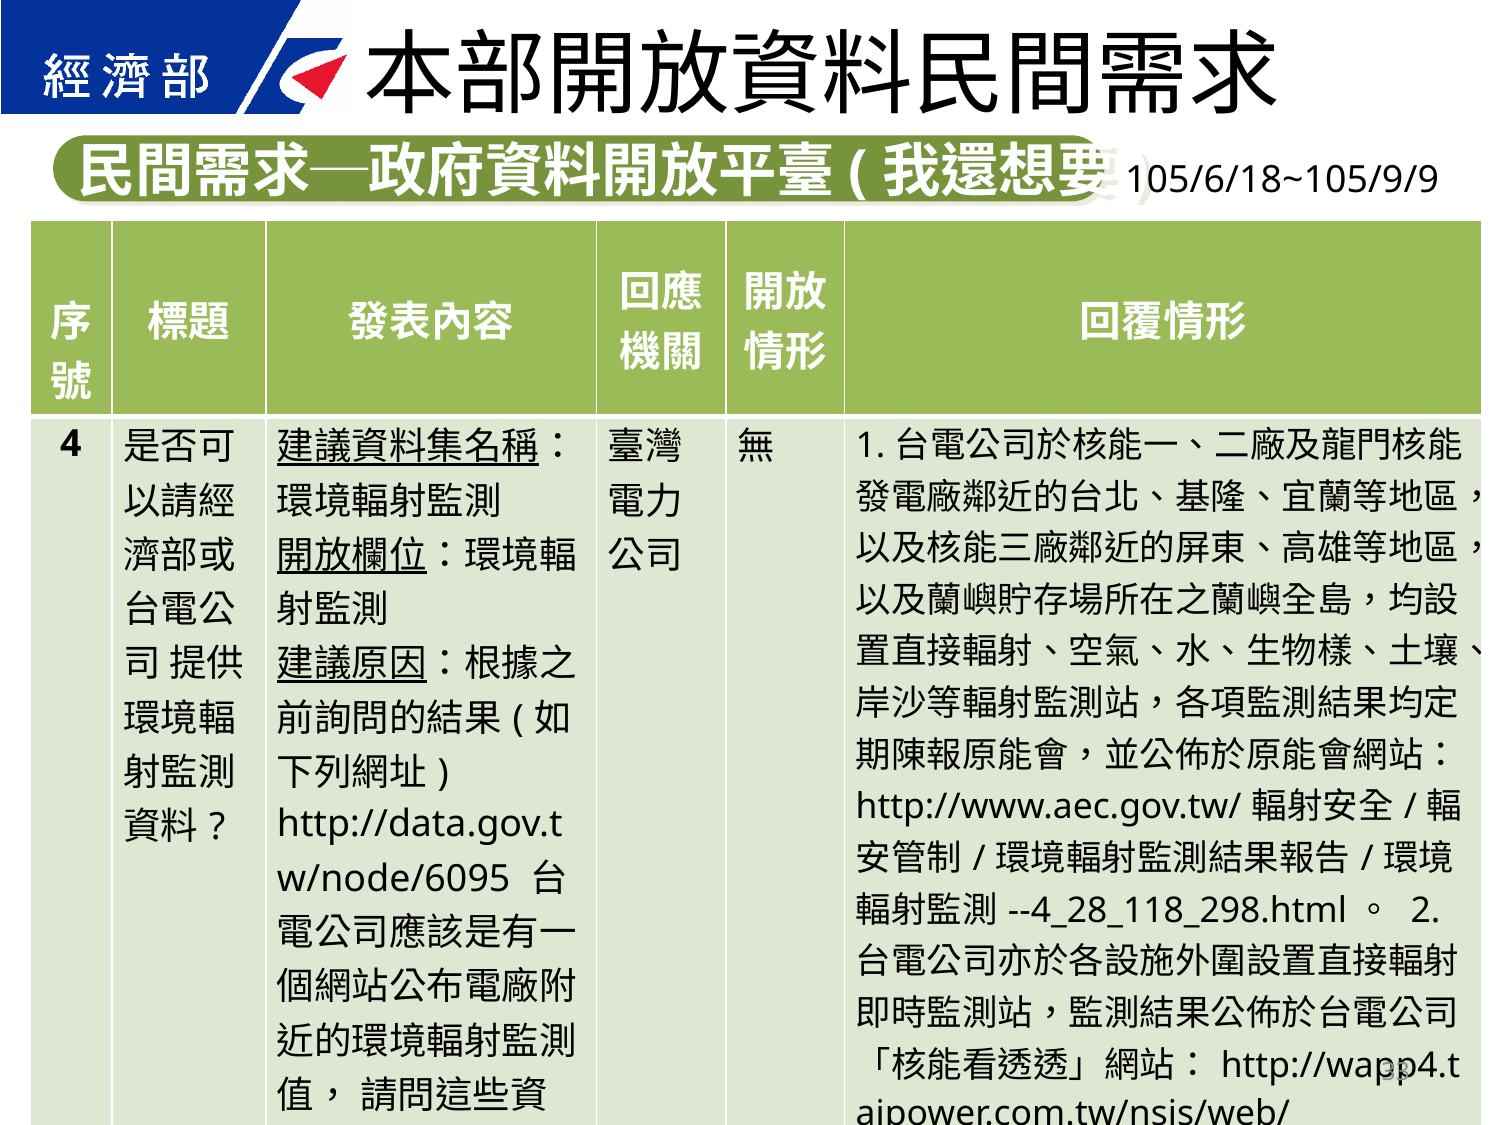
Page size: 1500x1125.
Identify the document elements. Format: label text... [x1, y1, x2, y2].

table_cell 1.台電公司於核能一、二廠及龍門核能發電廠鄰近的台北、基隆、宜蘭等地區，以及核能三廠鄰近的屏東、高雄等地區，以及蘭嶼貯存場所在之蘭嶼全島，均設置直接輻射、空氣、水、生物樣、土壤、岸沙等輻射監測站，各項監測結果均定期陳報原能會，並公佈於原能會網站：http://www.aec.gov.tw/輻射安全/輻安管制/環境輻射監測結果報告/環境輻射監測--4_28_118_298.html。 2.台電公司亦於各設施外圍設置直接輻射即時監測站，監測結果公佈於台電公司「核能看透透」網站：http://wapp4.taipower.com.tw/nsis/web/index.html。 上述各項監測結果評估各核能設施周圍民眾所接受之輻射劑量均符合法規限值，且在環境背景輻射變動範圍內，無輻射安全之影響。 [845, 419, 1481, 1125]
table_cell 建議資料集名稱：環境輻射監測 開放欄位：環境輻射監測 建議原因：根據之前詢問的結果(如下列網址) http://data.gov.tw/node/6095 台電公司應該是有一個網站公布電廠附近的環境輻射監測值， 請問這些資料在哪邊可以取得，是否可以用google地圖或網頁的方式提供呢？ [267, 419, 596, 1125]
picture [0, 0, 350, 114]
text_box 105/6/18~105/9/9 [1110, 147, 1500, 208]
slide_number 33 [1074, 1042, 1425, 1103]
table_cell 無 [727, 419, 844, 1125]
text_box 民間需求─政府資料開放平臺(我還想要) [53, 135, 1105, 202]
table_header 發表內容 [267, 221, 596, 414]
table_header 回覆情形 [845, 221, 1481, 414]
table_cell 4 [31, 419, 111, 1125]
table_cell 臺灣電力公司 [597, 419, 725, 1125]
table_cell 是否可以請經濟部或台電公司 提供環境輻射監測資料? [113, 419, 265, 1125]
table_header 回應 機關 [597, 221, 725, 414]
text_box 本部開放資料民間需求 [348, 6, 1483, 132]
table_header 序號 [31, 221, 111, 414]
table_header 開放 情形 [727, 221, 844, 414]
table_header 標題 [113, 221, 265, 414]
